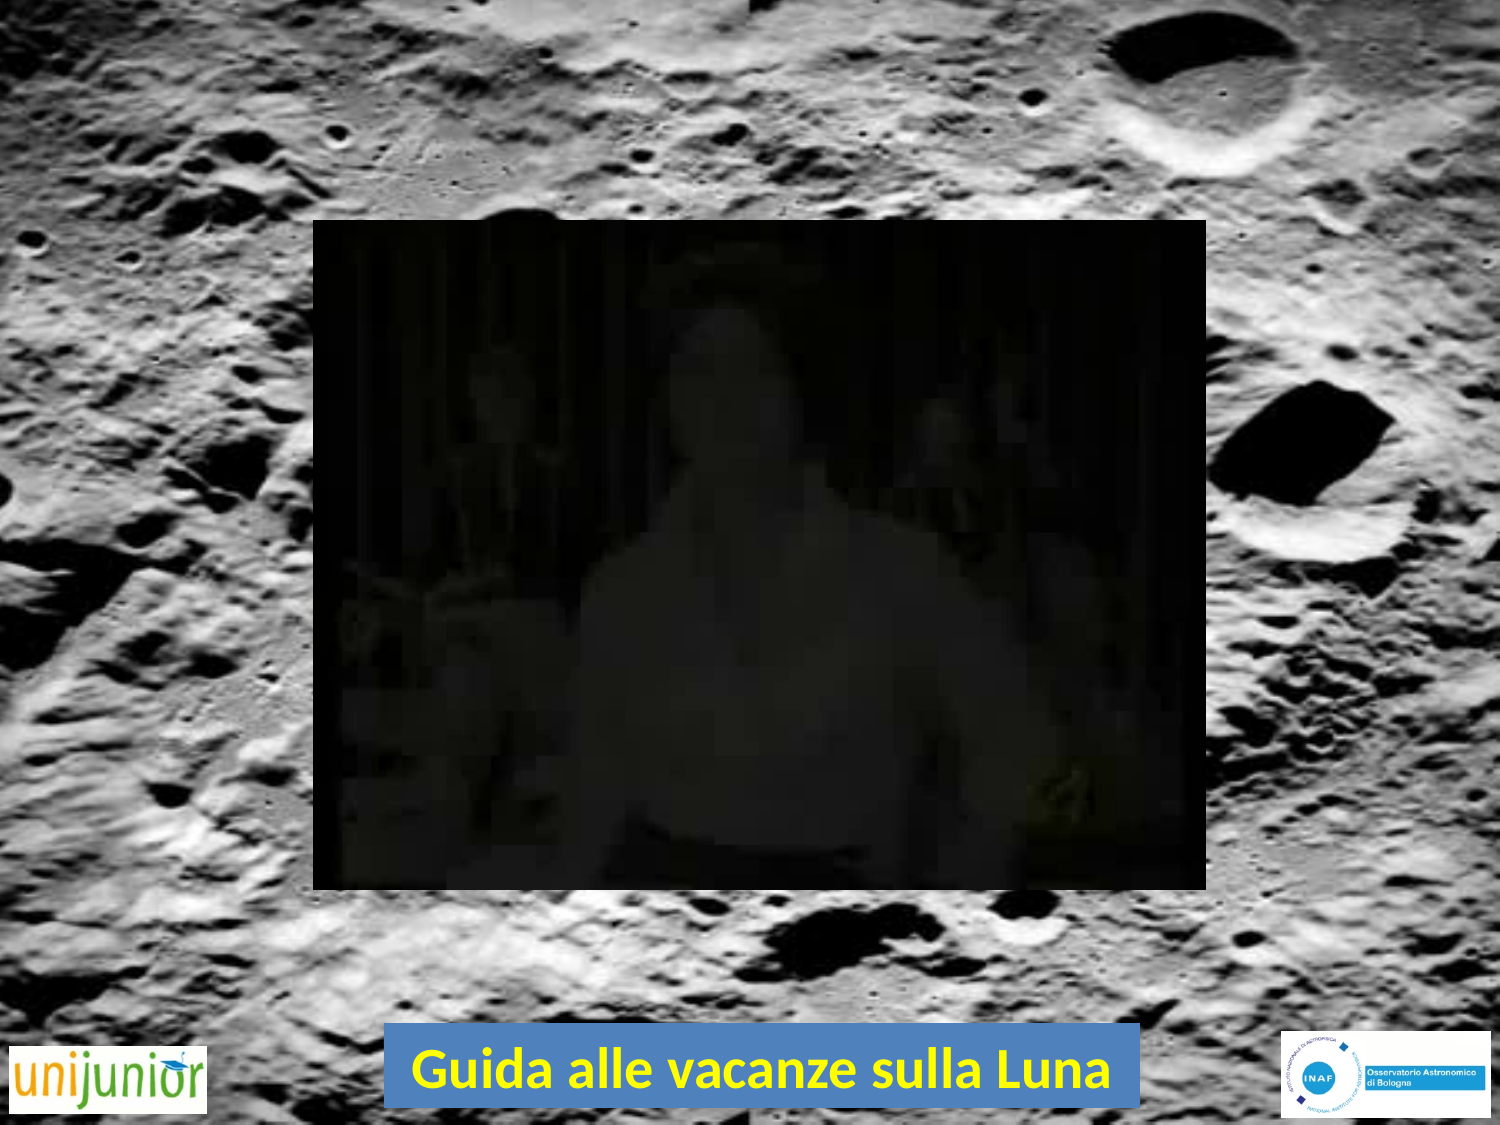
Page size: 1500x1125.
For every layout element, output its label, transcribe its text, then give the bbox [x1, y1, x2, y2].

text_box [312, 219, 1207, 891]
text_box Guida alle vacanze sulla Luna [383, 1023, 1140, 1108]
picture [0, 0, 1500, 1125]
